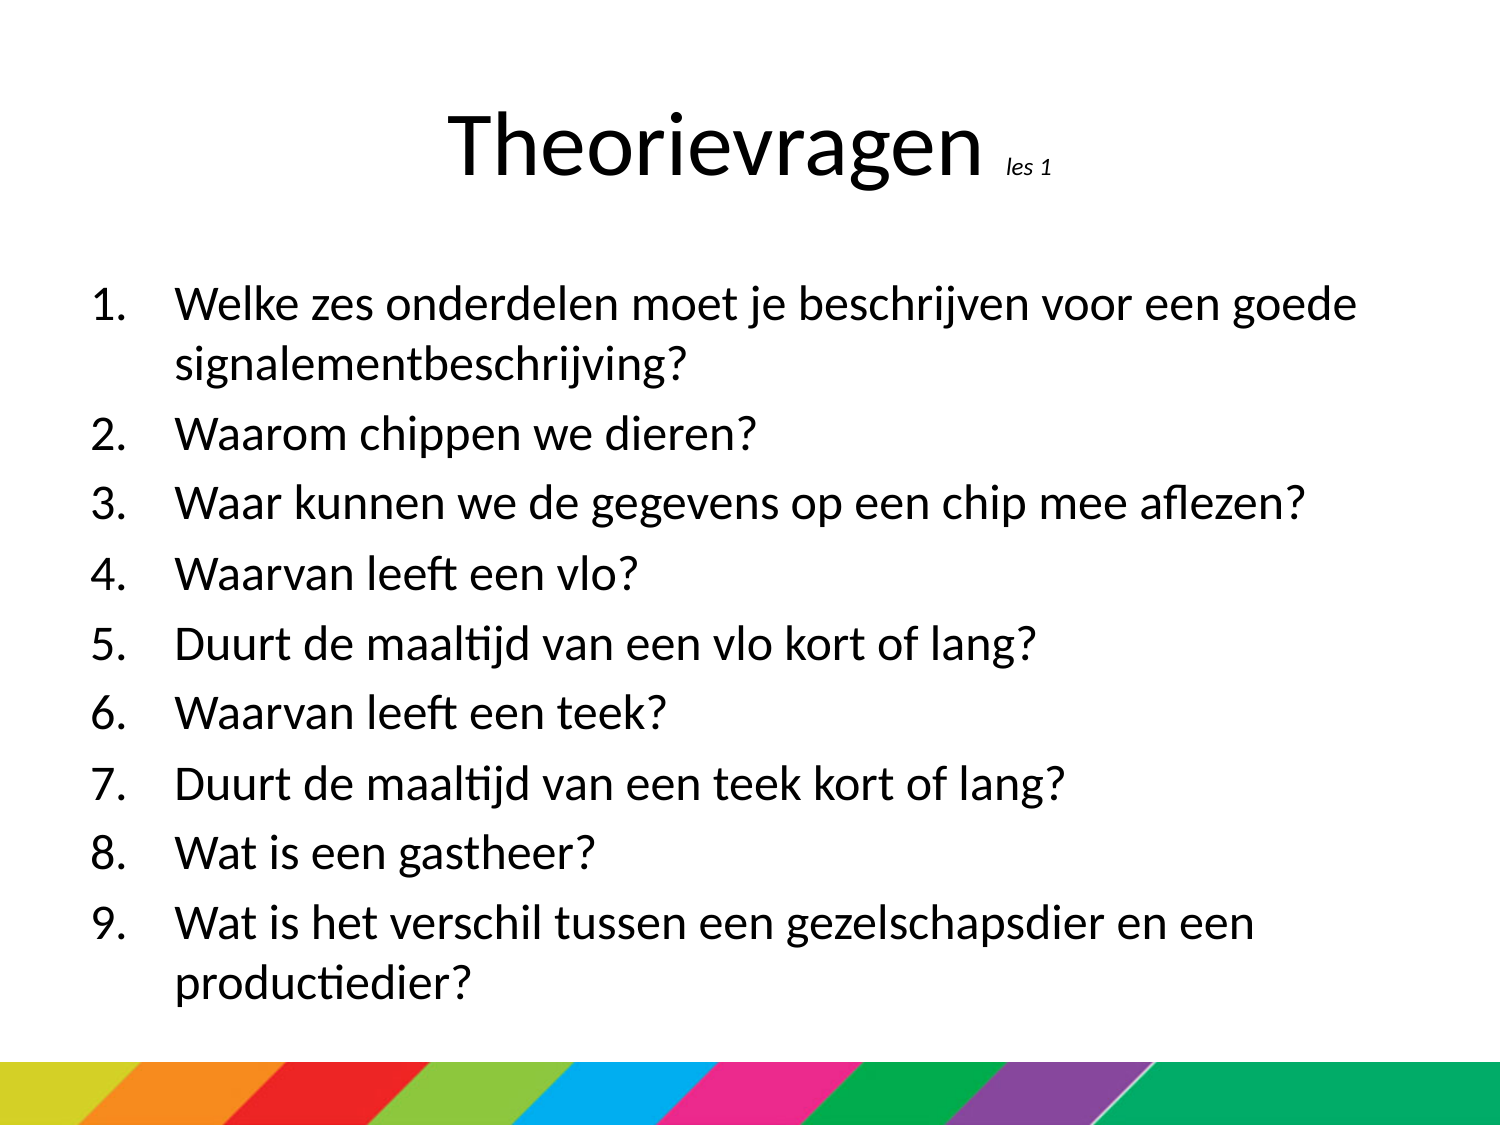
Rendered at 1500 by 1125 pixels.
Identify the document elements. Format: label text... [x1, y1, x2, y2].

picture [656, 1062, 1500, 1125]
title Theorievragen les 1 [75, 45, 1425, 233]
list Welke zes onderdelen moet je beschrijven voor een goede signalementbeschrijving? Waarom chippen we dieren? Waar kunnen we de gegevens op een chip mee aflezen? Waarvan leeft een vlo? Duurt de maaltijd van een vlo kort of lang? Waarvan leeft een teek? Duurt de maaltijd van een teek kort of lang? Wat is een gastheer? Wat is het verschil tussen een gezelschapsdier en een productiedier? [75, 262, 1425, 1005]
picture [0, 1062, 574, 1125]
